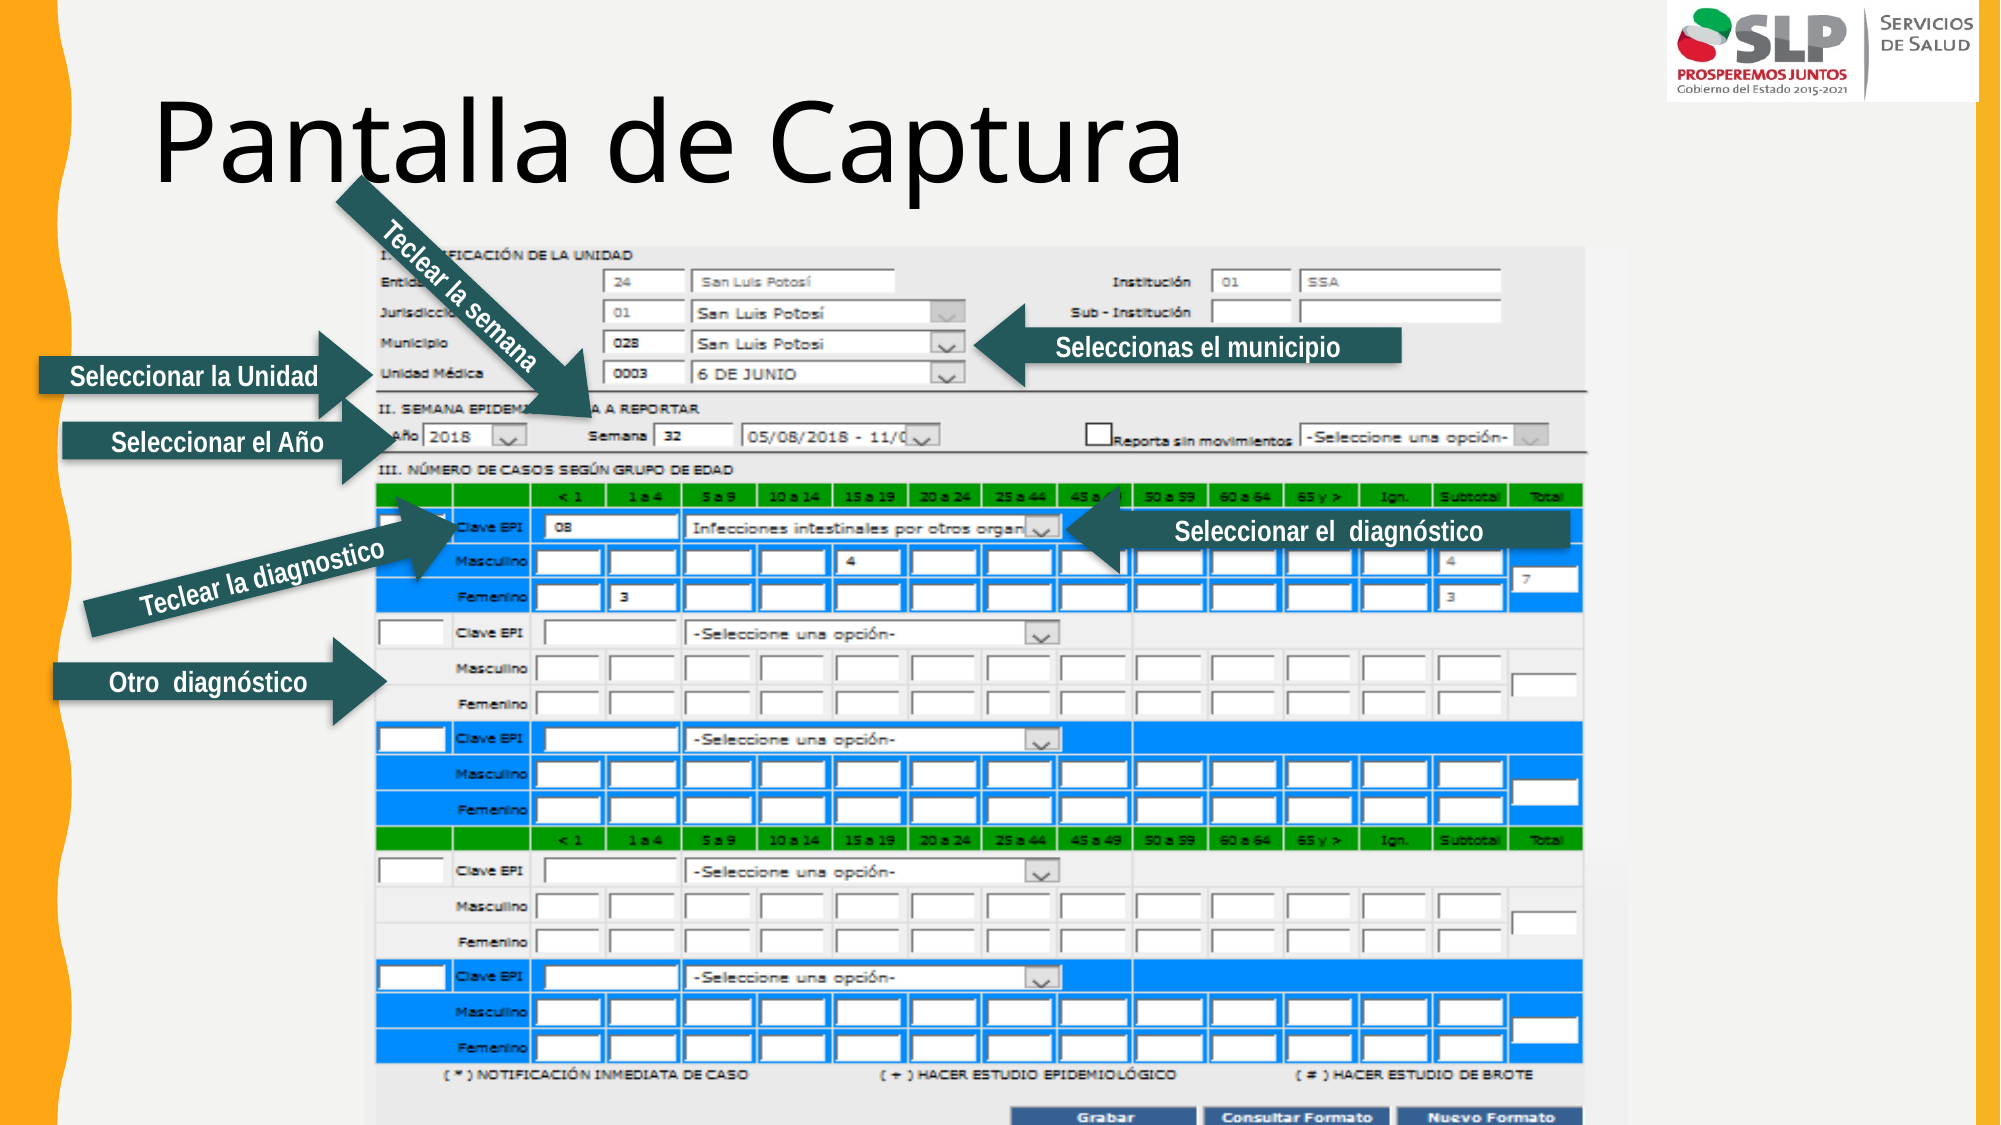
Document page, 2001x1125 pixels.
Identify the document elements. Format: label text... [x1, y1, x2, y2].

text_box Pantalla de Captura [135, 62, 1232, 213]
text_box Teclear la diagnostico [81, 529, 363, 639]
picture [363, 246, 1628, 1125]
text_box Otro diagnóstico [52, 635, 363, 727]
text_box Teclear la semana [334, 173, 439, 246]
text_box Seleccionar el Año [61, 395, 363, 486]
text_box Seleccionar la Unidad [37, 329, 363, 420]
picture [1667, 0, 1979, 102]
